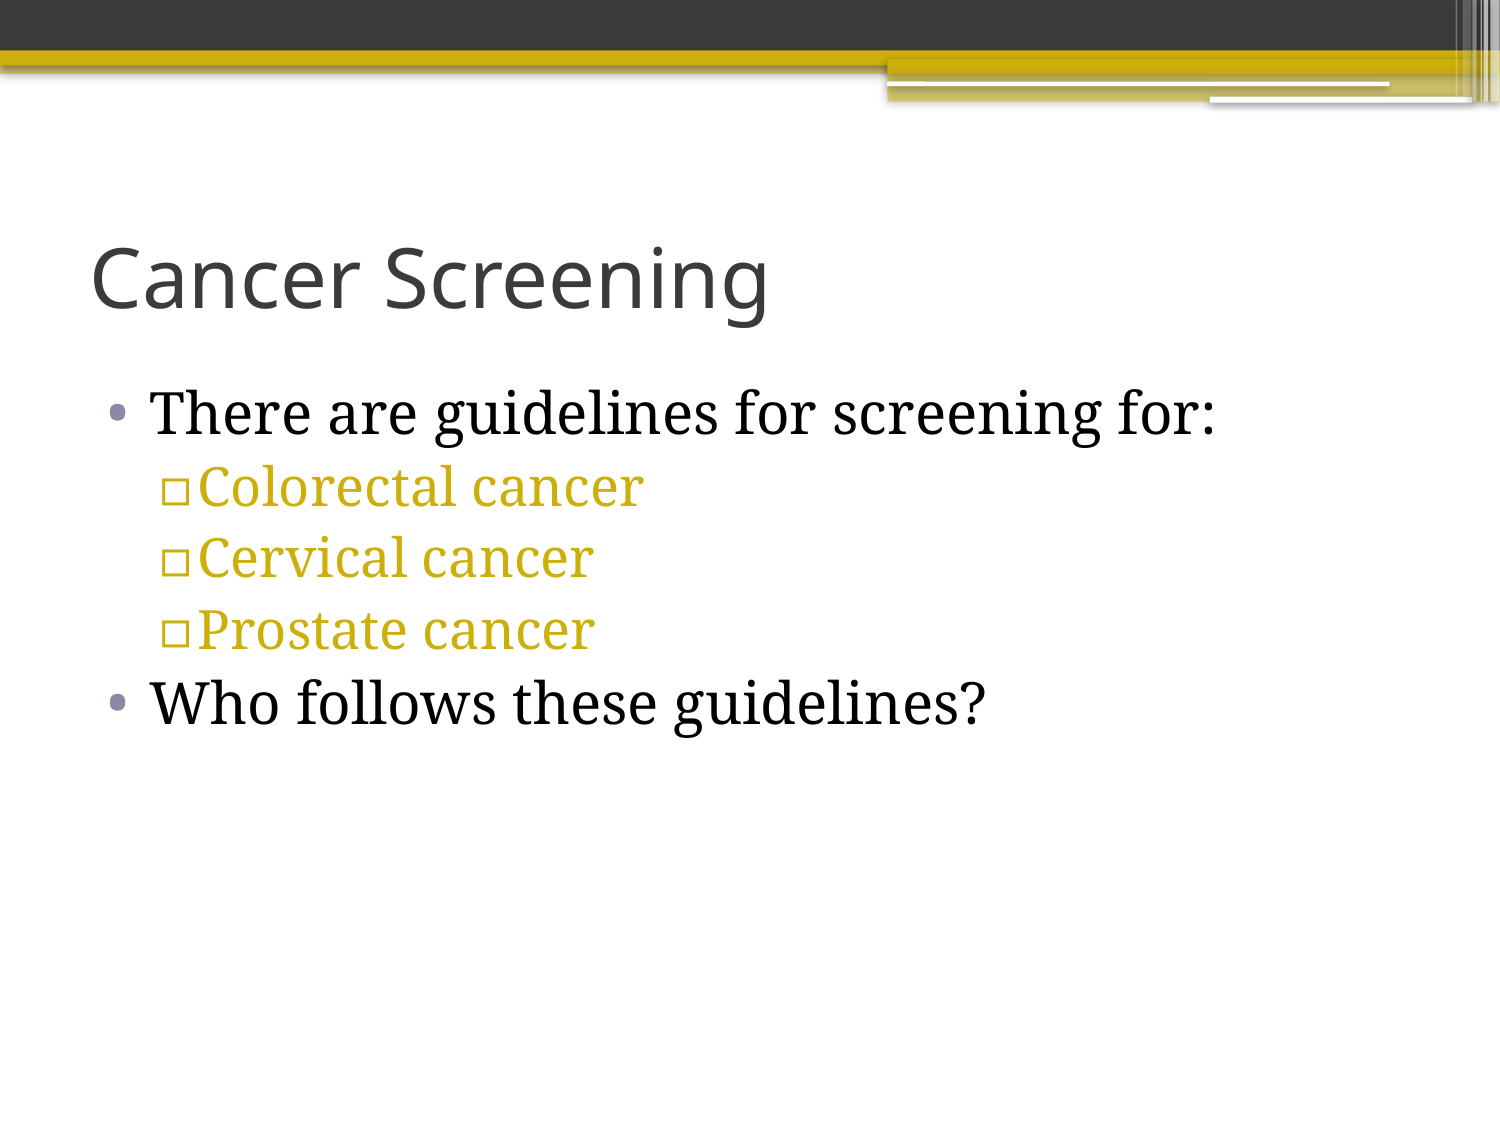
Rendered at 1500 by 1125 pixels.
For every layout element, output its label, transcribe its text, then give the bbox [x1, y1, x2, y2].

list There are guidelines for screening for: Colorectal cancer Cervical cancer Prostate cancer Who follows these guidelines? [75, 368, 1425, 1079]
title Cancer Screening [75, 187, 1425, 363]
